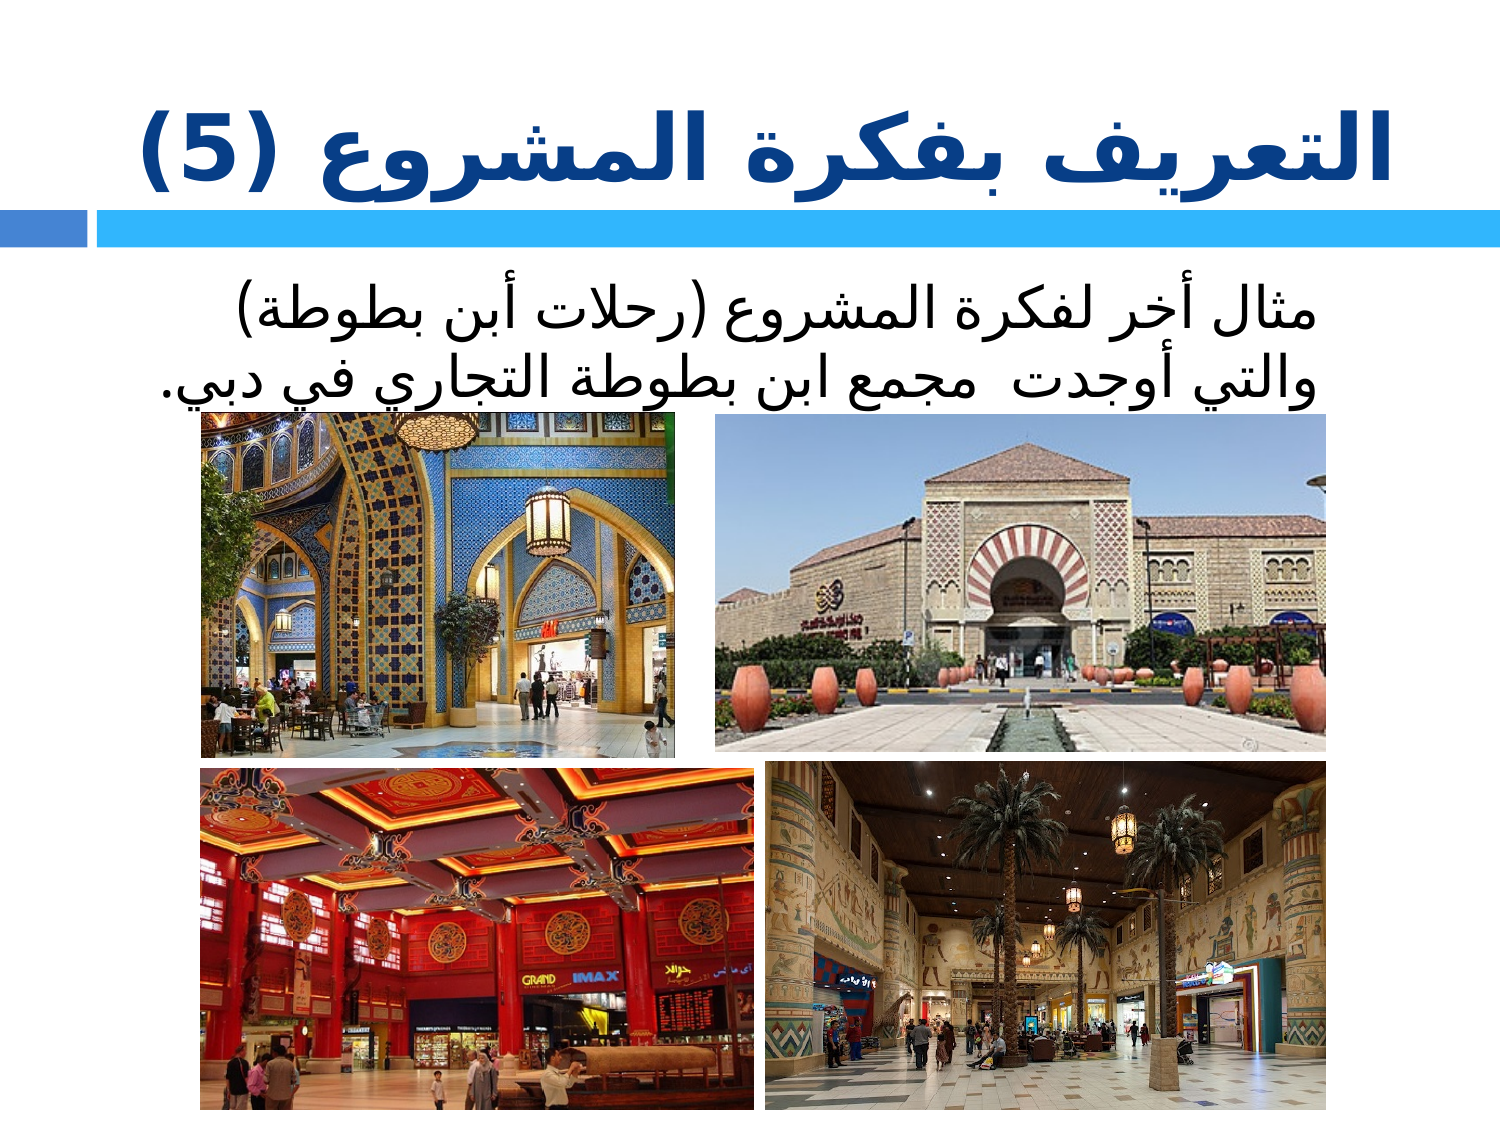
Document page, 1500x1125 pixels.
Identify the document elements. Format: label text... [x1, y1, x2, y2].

picture [199, 768, 754, 1110]
title التعريف بفكرة المشروع (5) [75, 62, 1413, 225]
list مثال أخر لفكرة المشروع (رحلات أبن بطوطة) والتي أوجدت مجمع ابن بطوطة التجاري في دبي. [99, 262, 1336, 450]
picture [765, 761, 1326, 1110]
picture [201, 412, 676, 759]
picture [715, 413, 1326, 752]
